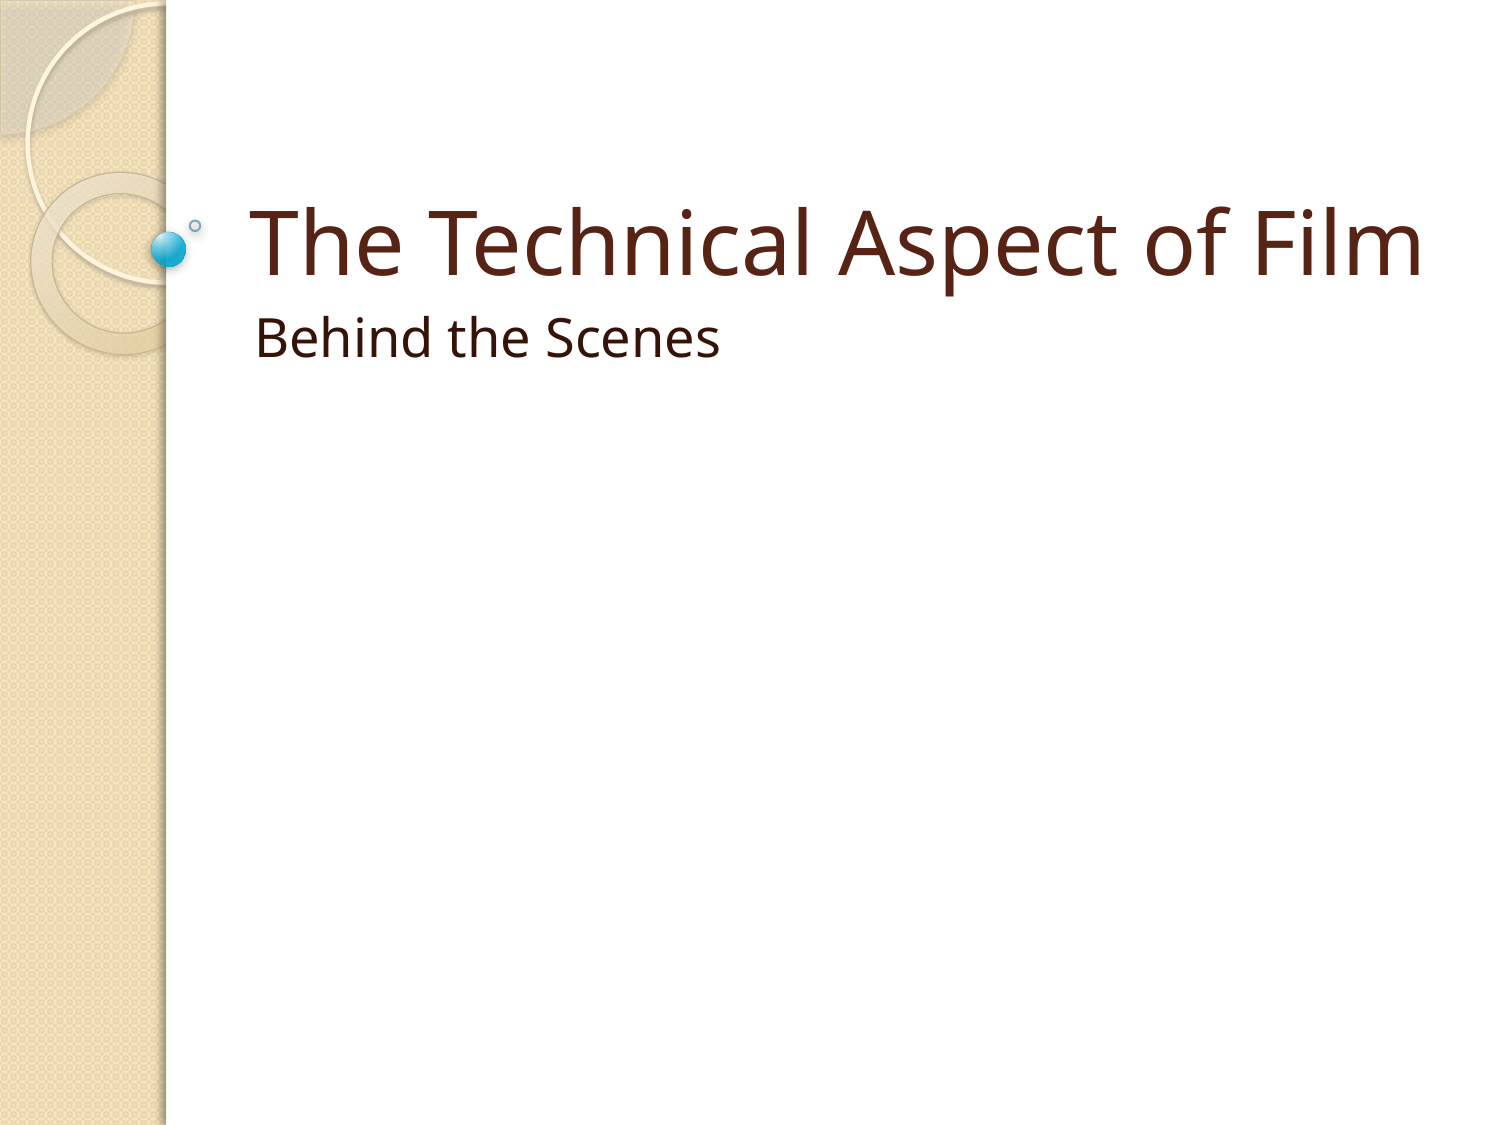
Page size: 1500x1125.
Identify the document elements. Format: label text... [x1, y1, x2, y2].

title The Technical Aspect of Film [234, 59, 1450, 301]
subtitle Behind the Scenes [234, 303, 1450, 591]
